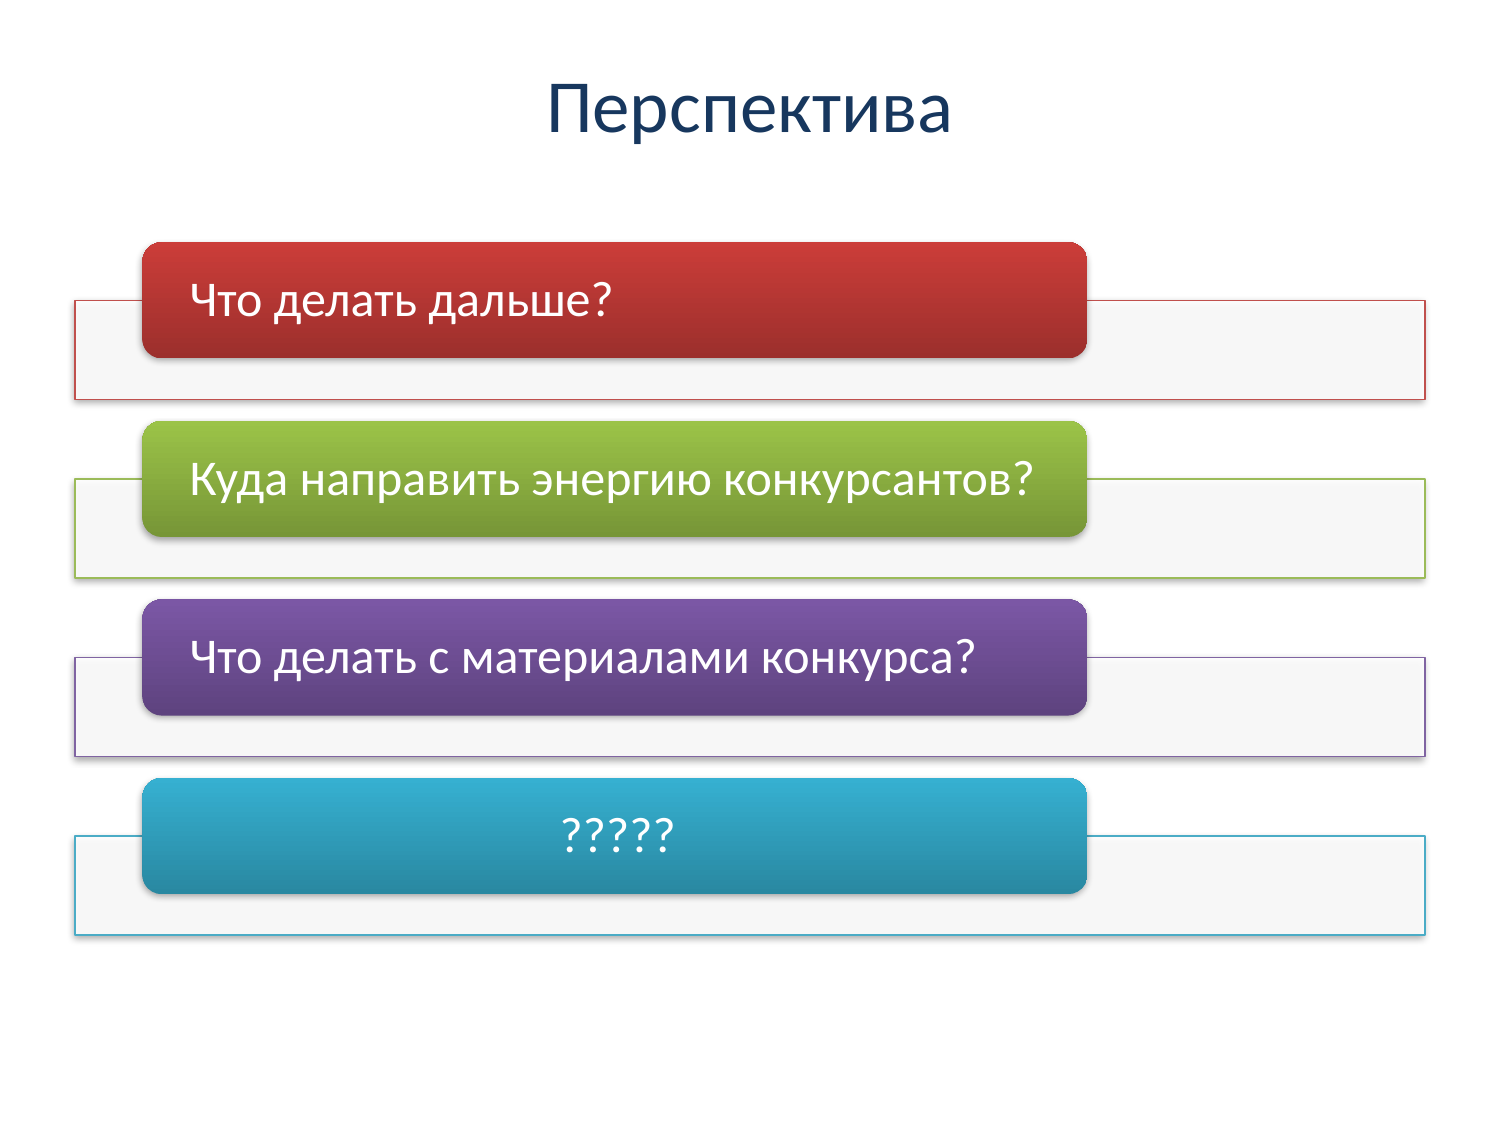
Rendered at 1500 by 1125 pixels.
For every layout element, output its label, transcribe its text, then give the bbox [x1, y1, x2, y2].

title Перспектива [75, 45, 1425, 161]
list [74, 172, 1426, 1006]
